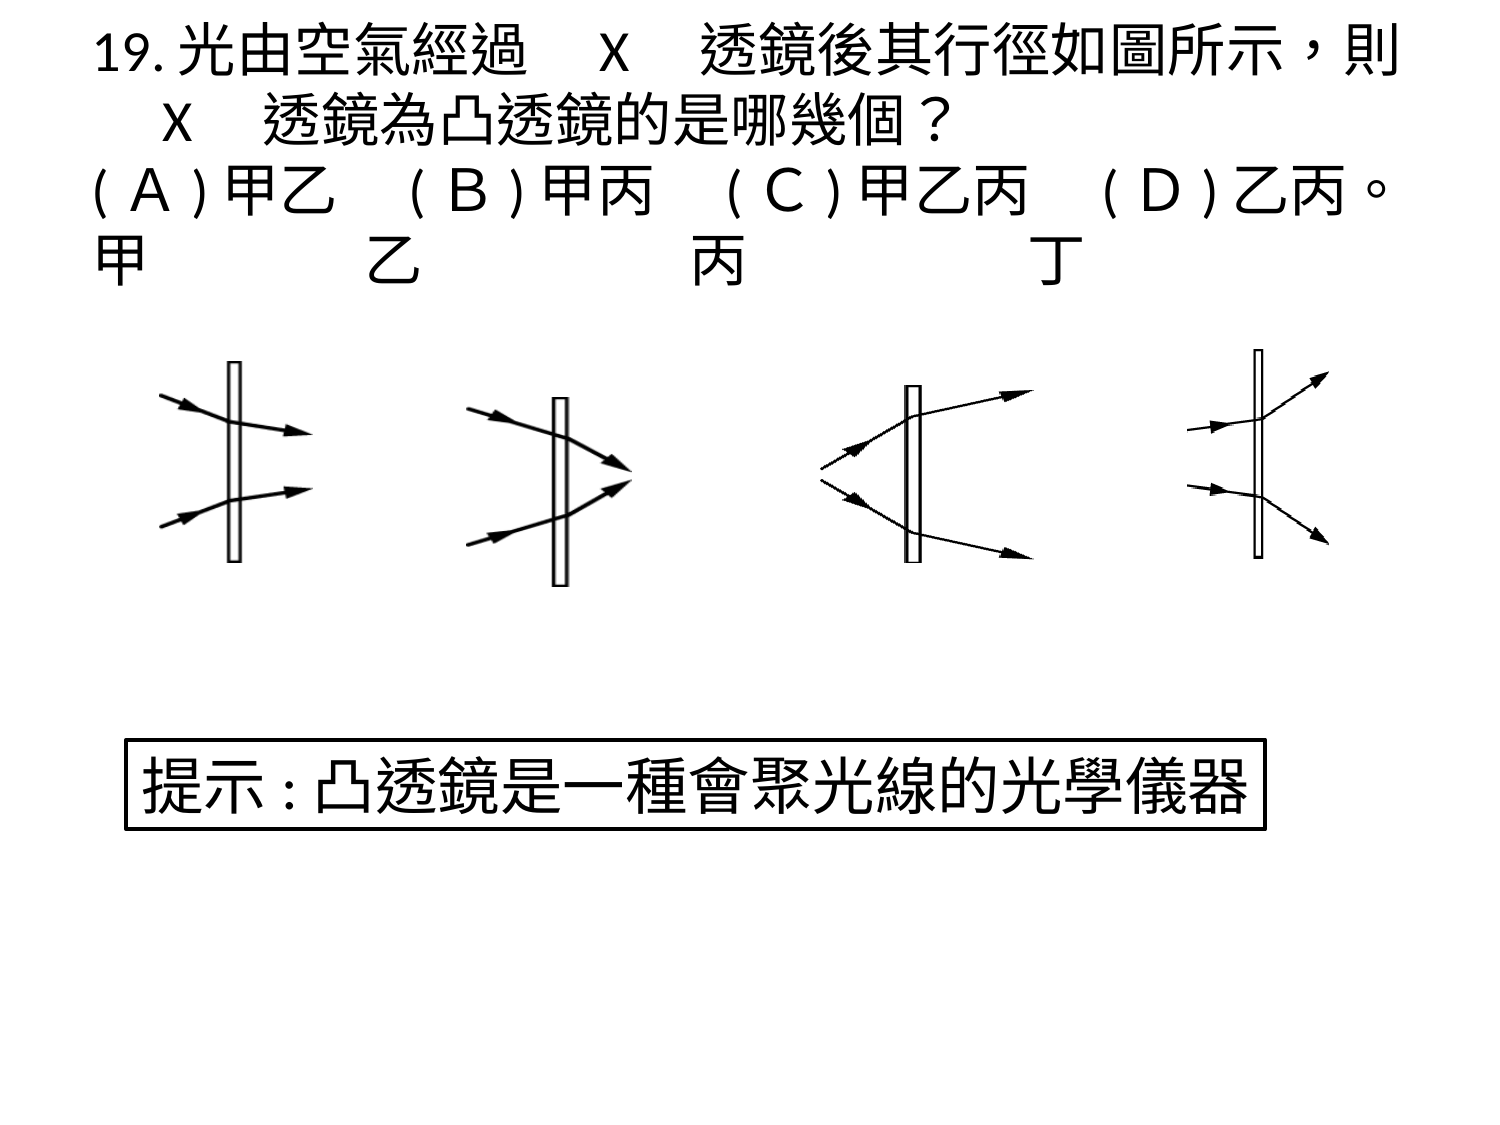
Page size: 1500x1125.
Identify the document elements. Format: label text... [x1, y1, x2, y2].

picture [466, 396, 632, 587]
picture [159, 361, 314, 563]
picture [820, 385, 1034, 563]
picture [1186, 349, 1329, 559]
title 19.光由空氣經過 X 透鏡後其行徑如圖所示，則 X 透鏡為凸透鏡的是哪幾個？ (Ａ)甲乙 (Ｂ)甲丙 (Ｃ)甲乙丙 (Ｄ)乙丙。 甲 乙 丙 丁 [76, 0, 1427, 400]
text_box 提示:凸透鏡是一種會聚光線的光學儀器 [124, 738, 1267, 831]
